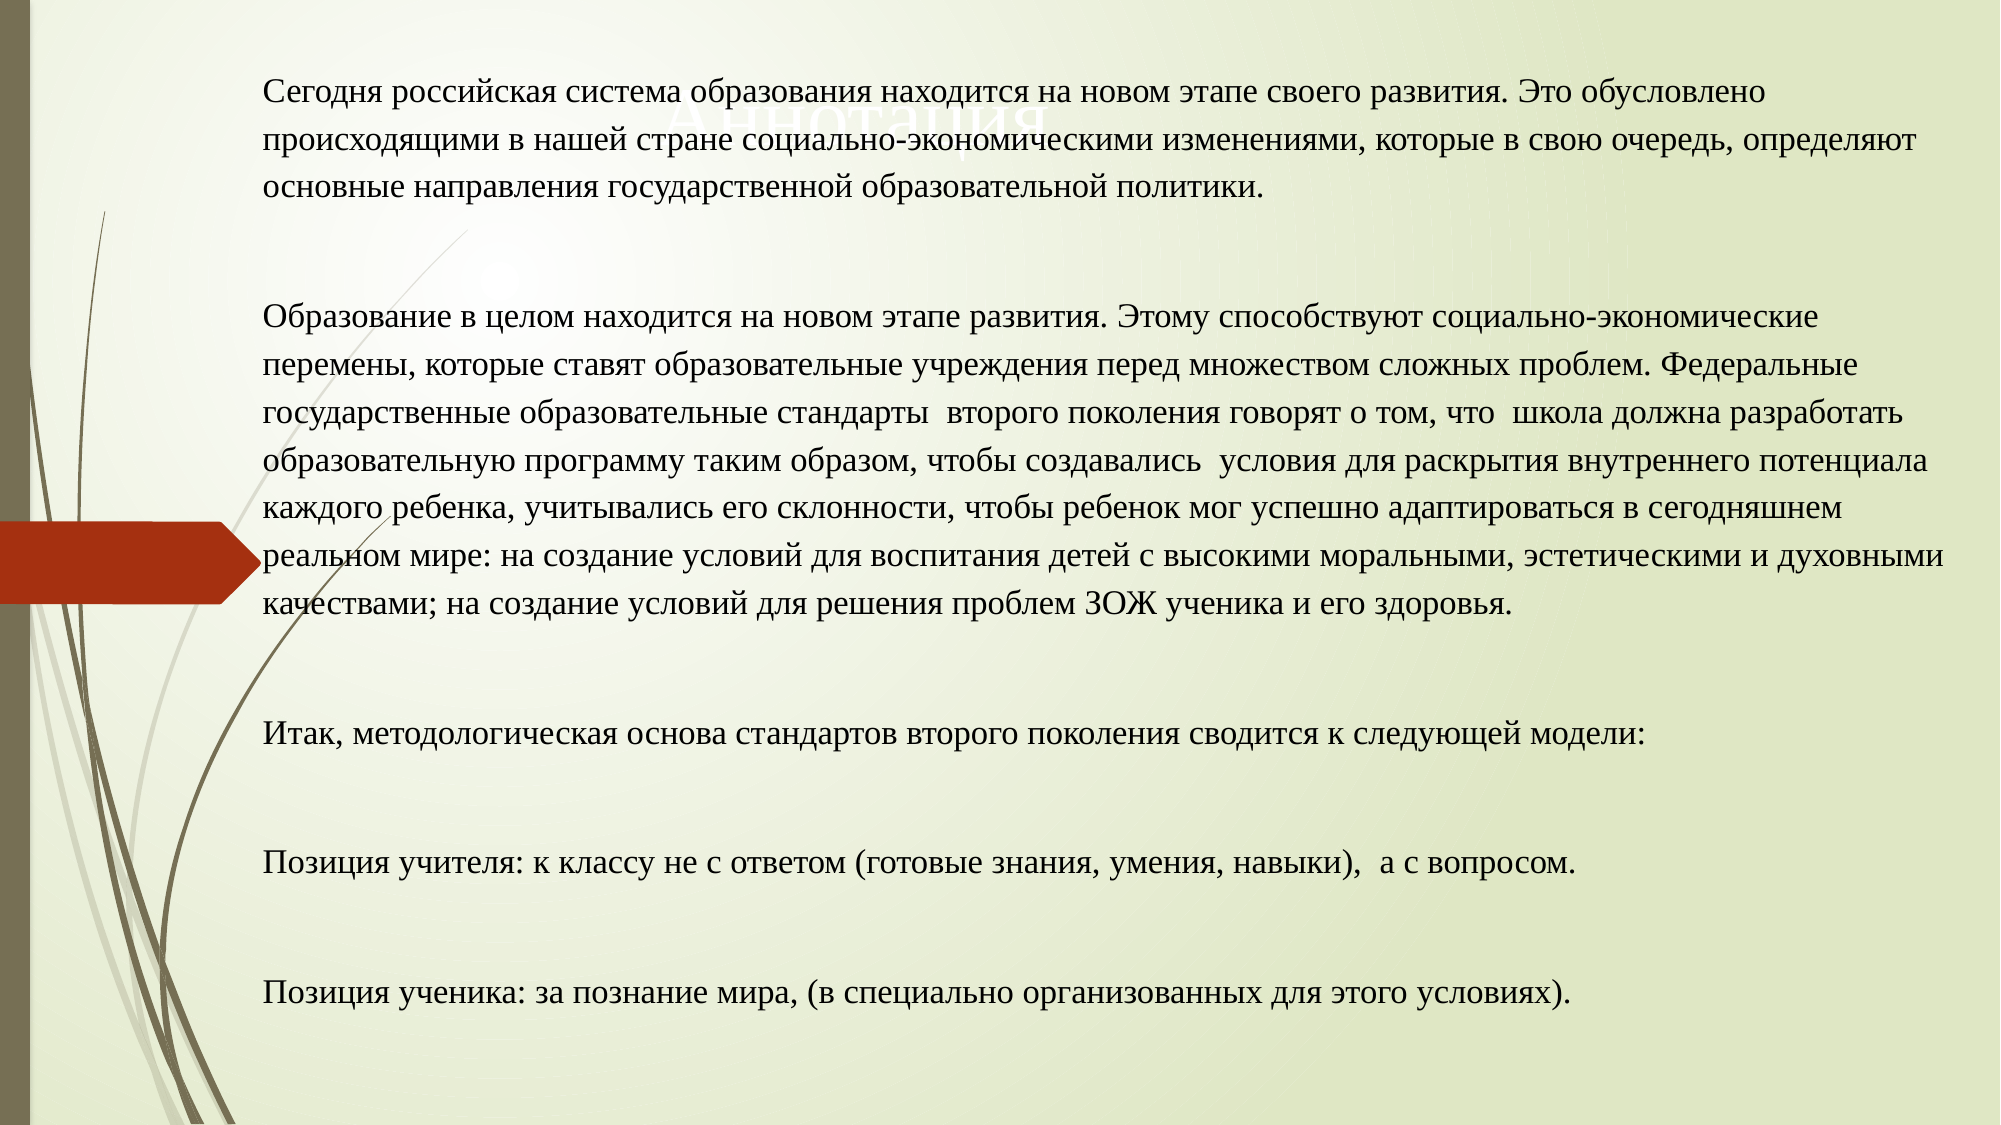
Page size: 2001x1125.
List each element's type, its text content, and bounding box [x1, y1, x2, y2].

list Сегодня российская система образования находится на новом этапе своего развития. Это обусловлено происходящими в нашей стране социально-экономическими изменениями, которые в свою очередь, определяют основные направления государственной образовательной политики. Образование в целом находится на новом этапе развития. Этому способствуют социально-экономические перемены, которые ставят образовательные учреждения перед множеством сложных проблем. Федеральные государственные образовательные стандарты второго поколения говорят о том, что школа должна разработать образовательную программу таким образом, чтобы создавались условия для раскрытия внутреннего потенциала каждого ребенка, учитывались его склонности, чтобы ребенок мог успешно адаптироваться в сегодняшнем реальном мире: на создание условий для воспитания детей с высокими моральными, эстетическими и духовными качествами; на создание условий для решения проблем ЗОЖ ученика и его здоровья. Итак, методологическая основа стандартов второго поколения сводится к следующей модели: Позиция учителя: к классу не с ответом (готовые знания, умения, навыки), а с вопросом. Позиция ученика: за познание мира, (в специально организованных для этого условиях). [247, 54, 1961, 1070]
